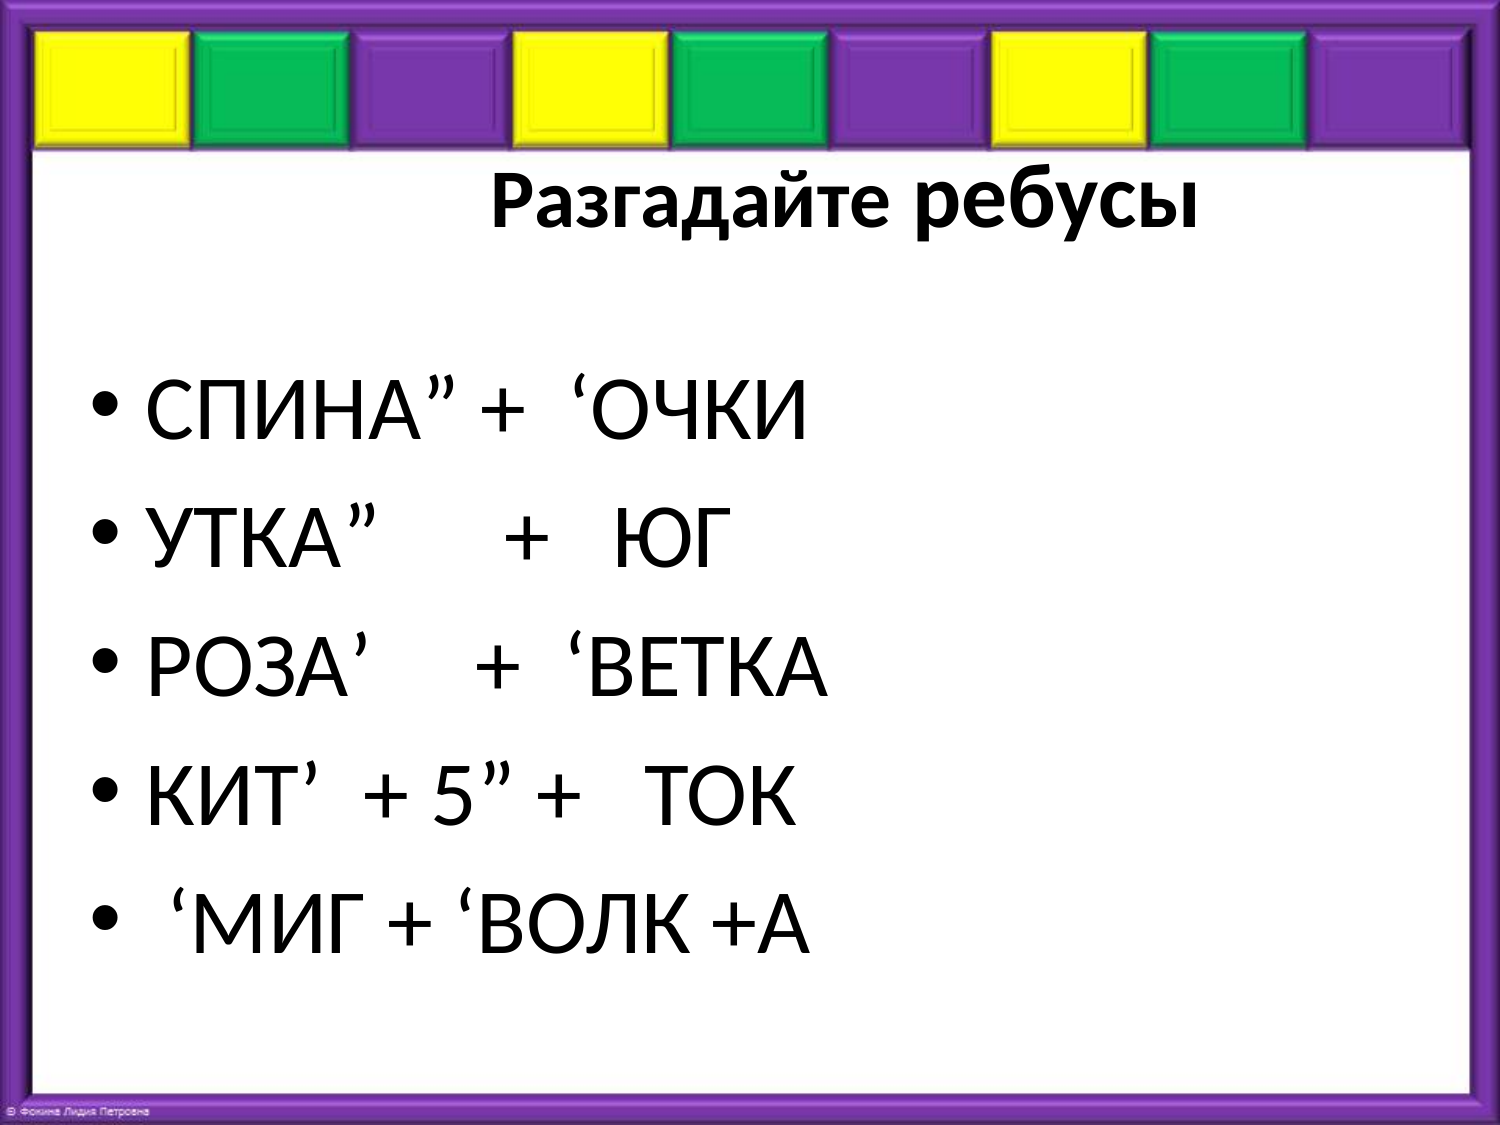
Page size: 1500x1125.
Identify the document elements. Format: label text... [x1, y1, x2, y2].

text_box СПИНА” + ‘ОЧКИ УТКА” + ЮГ РОЗА’ + ‘ВЕТКА КИТ’ + 5” + ТОК ‘МИГ + ‘ВОЛК +А [74, 339, 1425, 985]
text_box Разгадайте ребусы [163, 128, 1425, 282]
picture [0, 0, 1500, 1125]
